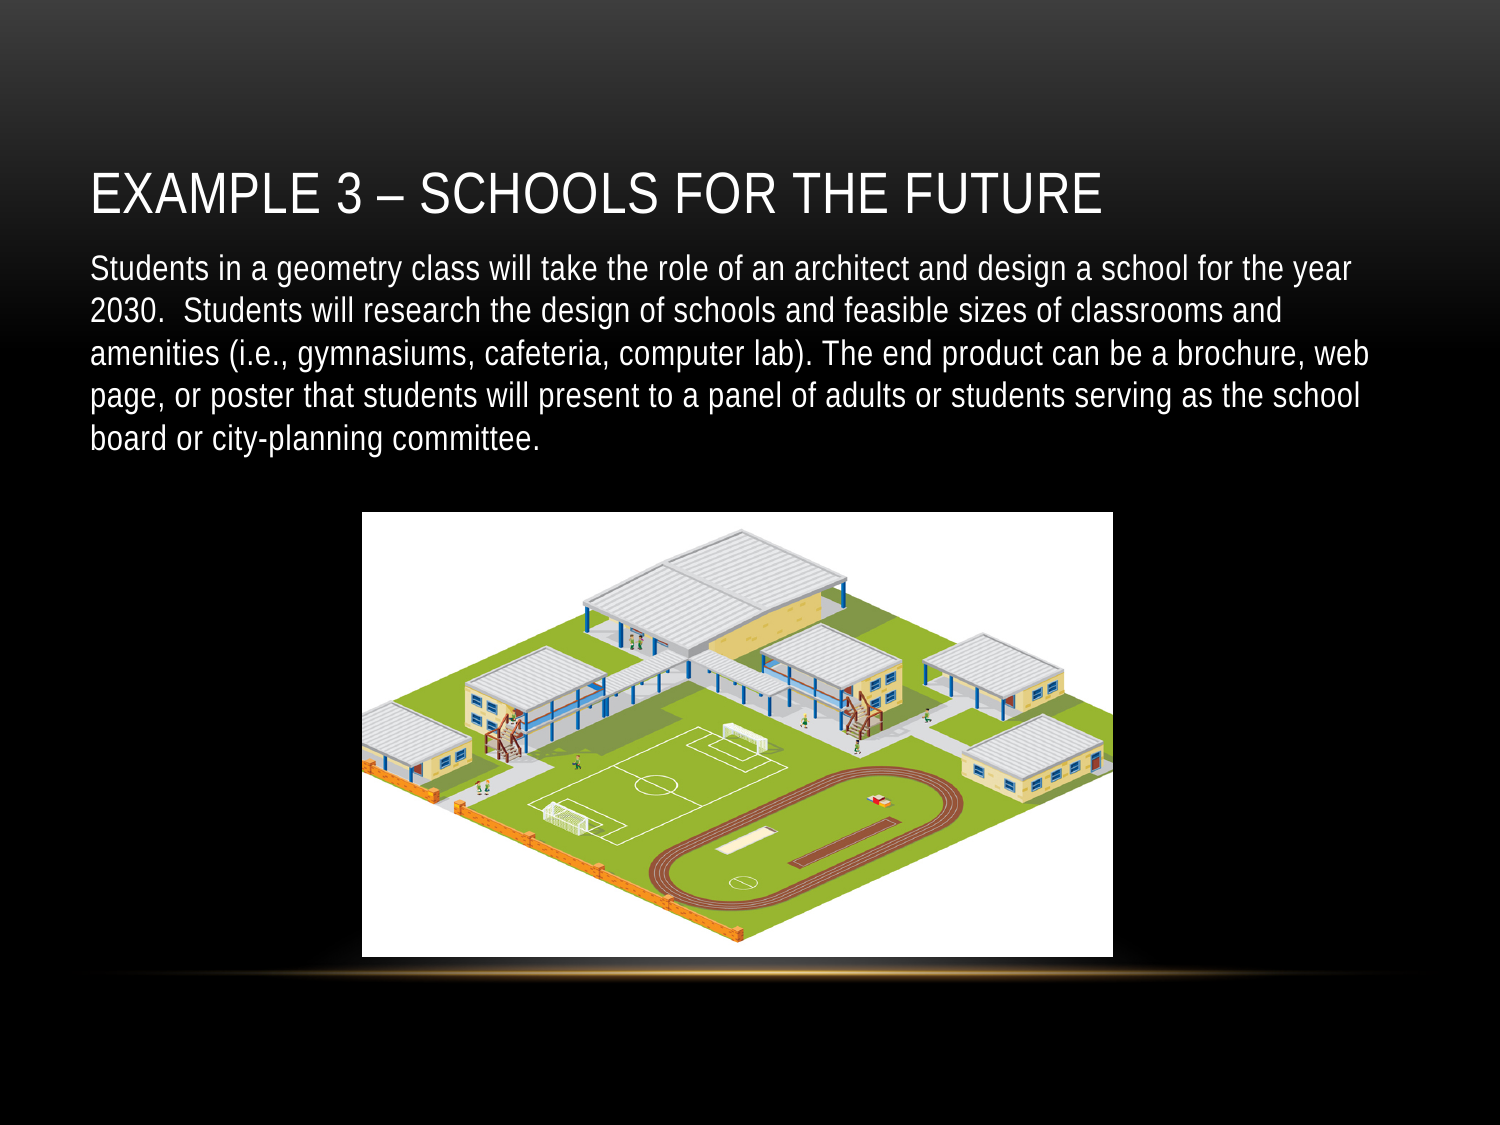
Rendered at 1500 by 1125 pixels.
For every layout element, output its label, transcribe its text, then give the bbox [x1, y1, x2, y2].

title Example 3 – schools for the future [75, 45, 1400, 233]
picture [0, 0, 1500, 1125]
list Students in a geometry class will take the role of an architect and design a school for the year 2030. Students will research the design of schools and feasible sizes of classrooms and amenities (i.e., gymnasiums, cafeteria, computer lab). The end product can be a brochure, web page, or poster that students will present to a panel of adults or students serving as the school board or city-planning committee. [75, 237, 1438, 963]
